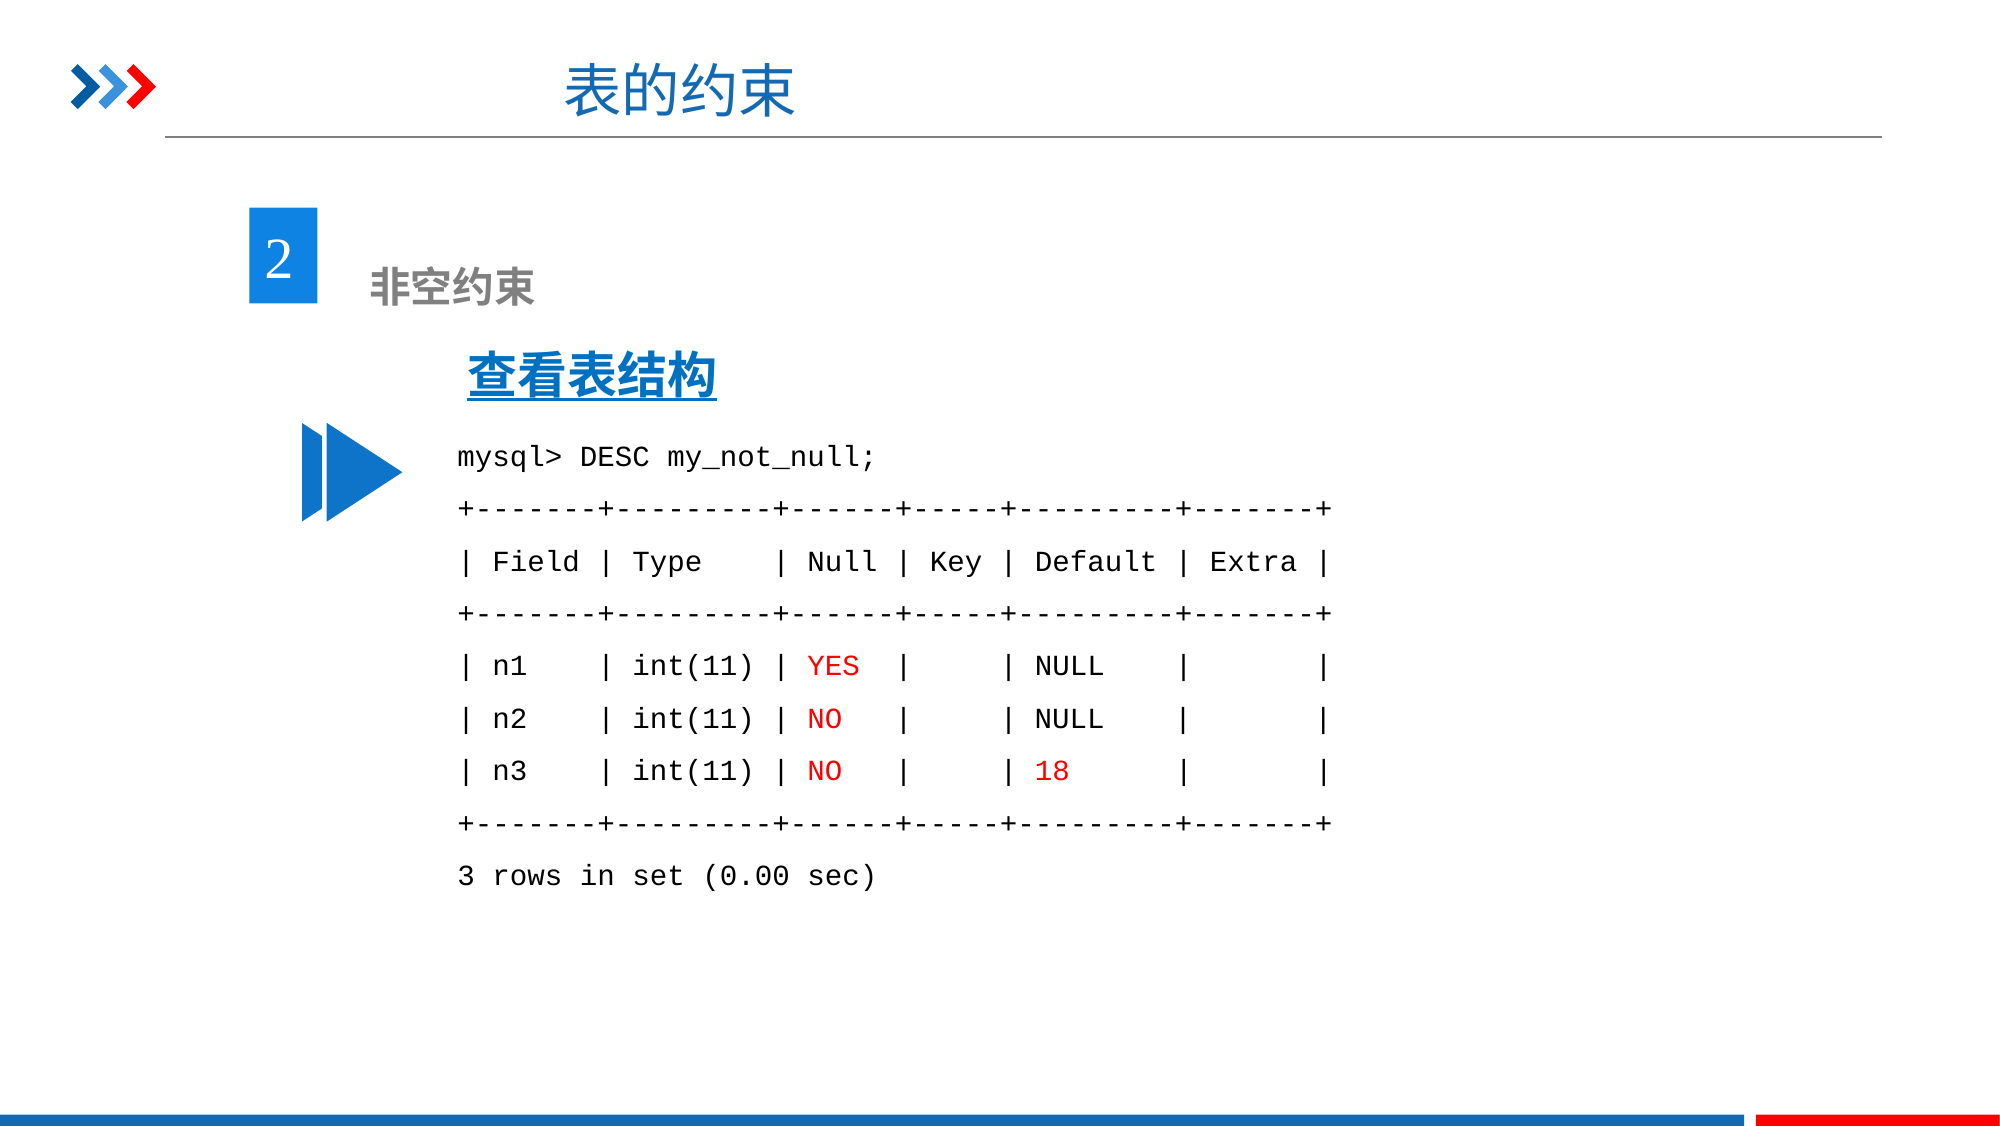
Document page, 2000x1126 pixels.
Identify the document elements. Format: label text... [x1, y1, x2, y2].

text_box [299, 418, 408, 527]
title 表的约束 [521, 25, 1296, 153]
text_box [404, 335, 1688, 905]
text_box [249, 207, 318, 304]
text_box 非空约束 [319, 245, 1092, 320]
